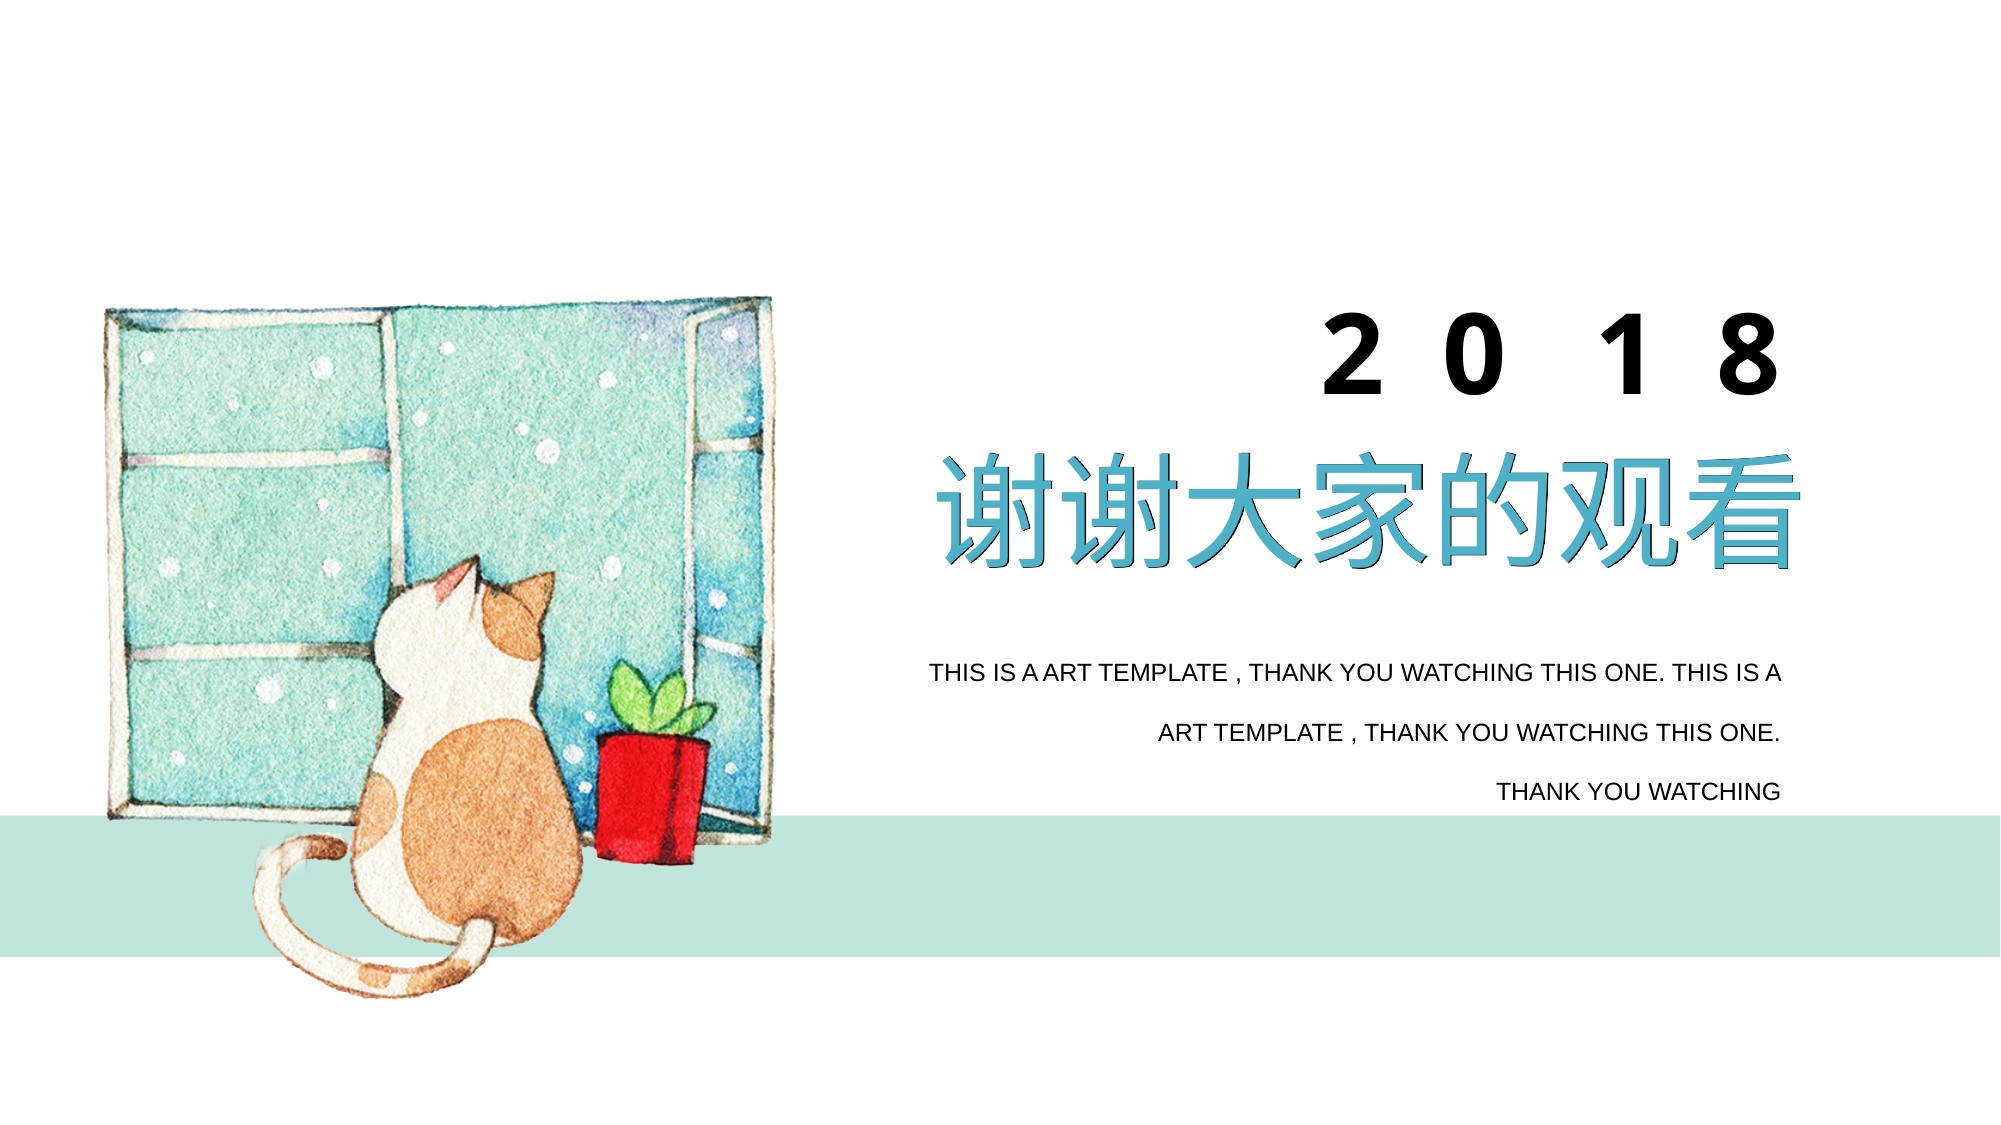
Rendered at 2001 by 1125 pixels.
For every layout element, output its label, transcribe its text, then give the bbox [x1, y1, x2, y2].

text_box 2 0 1 8 [1184, 274, 1797, 425]
text_box [786, 815, 2000, 958]
text_box 谢谢大家的观看 [786, 425, 1822, 591]
text_box [0, 815, 88, 958]
picture [88, 274, 786, 1009]
text_box THIS IS A ART TEMPLATE , THANK YOU WATCHING THIS ONE. THIS IS A ART TEMPLATE , THANK YOU WATCHING THIS ONE. THANK YOU WATCHING [873, 618, 1797, 814]
